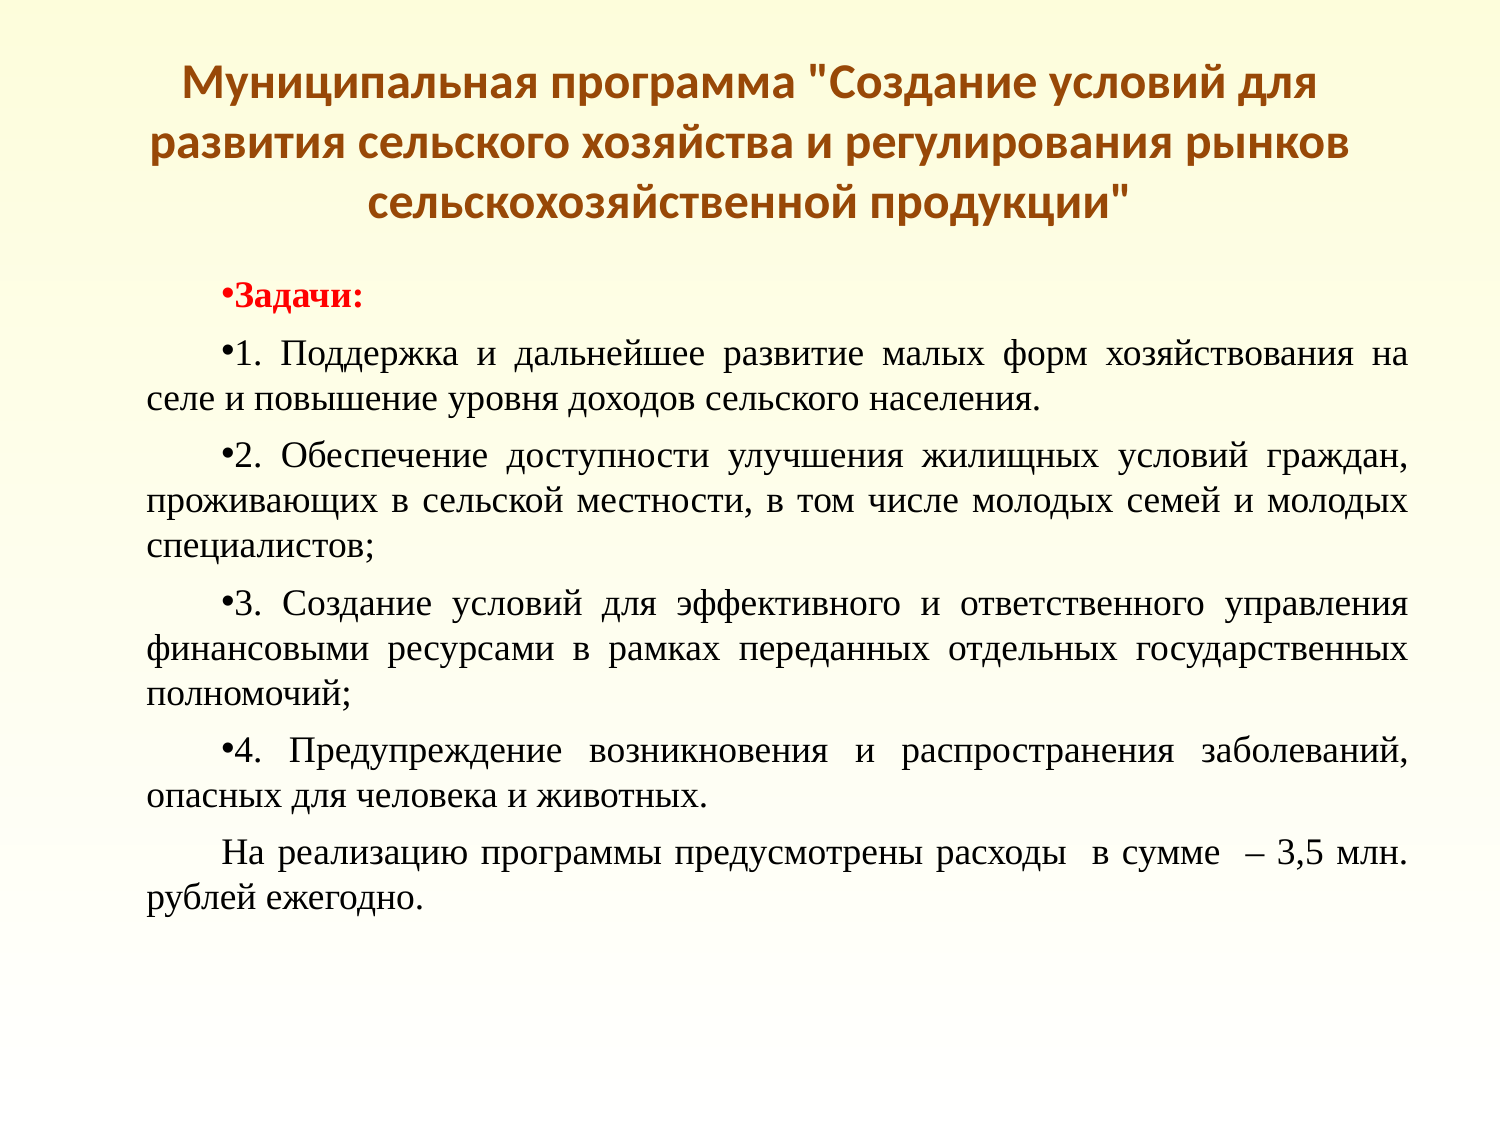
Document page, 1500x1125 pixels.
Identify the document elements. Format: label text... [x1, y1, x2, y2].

title Муниципальная программа "Создание условий для развития сельского хозяйства и регулирования рынков сельскохозяйственной продукции" [74, 44, 1426, 233]
list Задачи: 1. Поддержка и дальнейшее развитие малых форм хозяйствования на селе и повышение уровня доходов сельского населения. 2. Обеспечение доступности улучшения жилищных условий граждан, проживающих в сельской местности, в том числе молодых семей и молодых специалистов; 3. Создание условий для эффективного и ответственного управления финансовыми ресурсами в рамках переданных отдельных государственных полномочий; 4. Предупреждение возникновения и распространения заболеваний, опасных для человека и животных. На реализацию программы предусмотрены расходы в сумме – 3,5 млн. рублей ежегодно. [74, 262, 1426, 1006]
